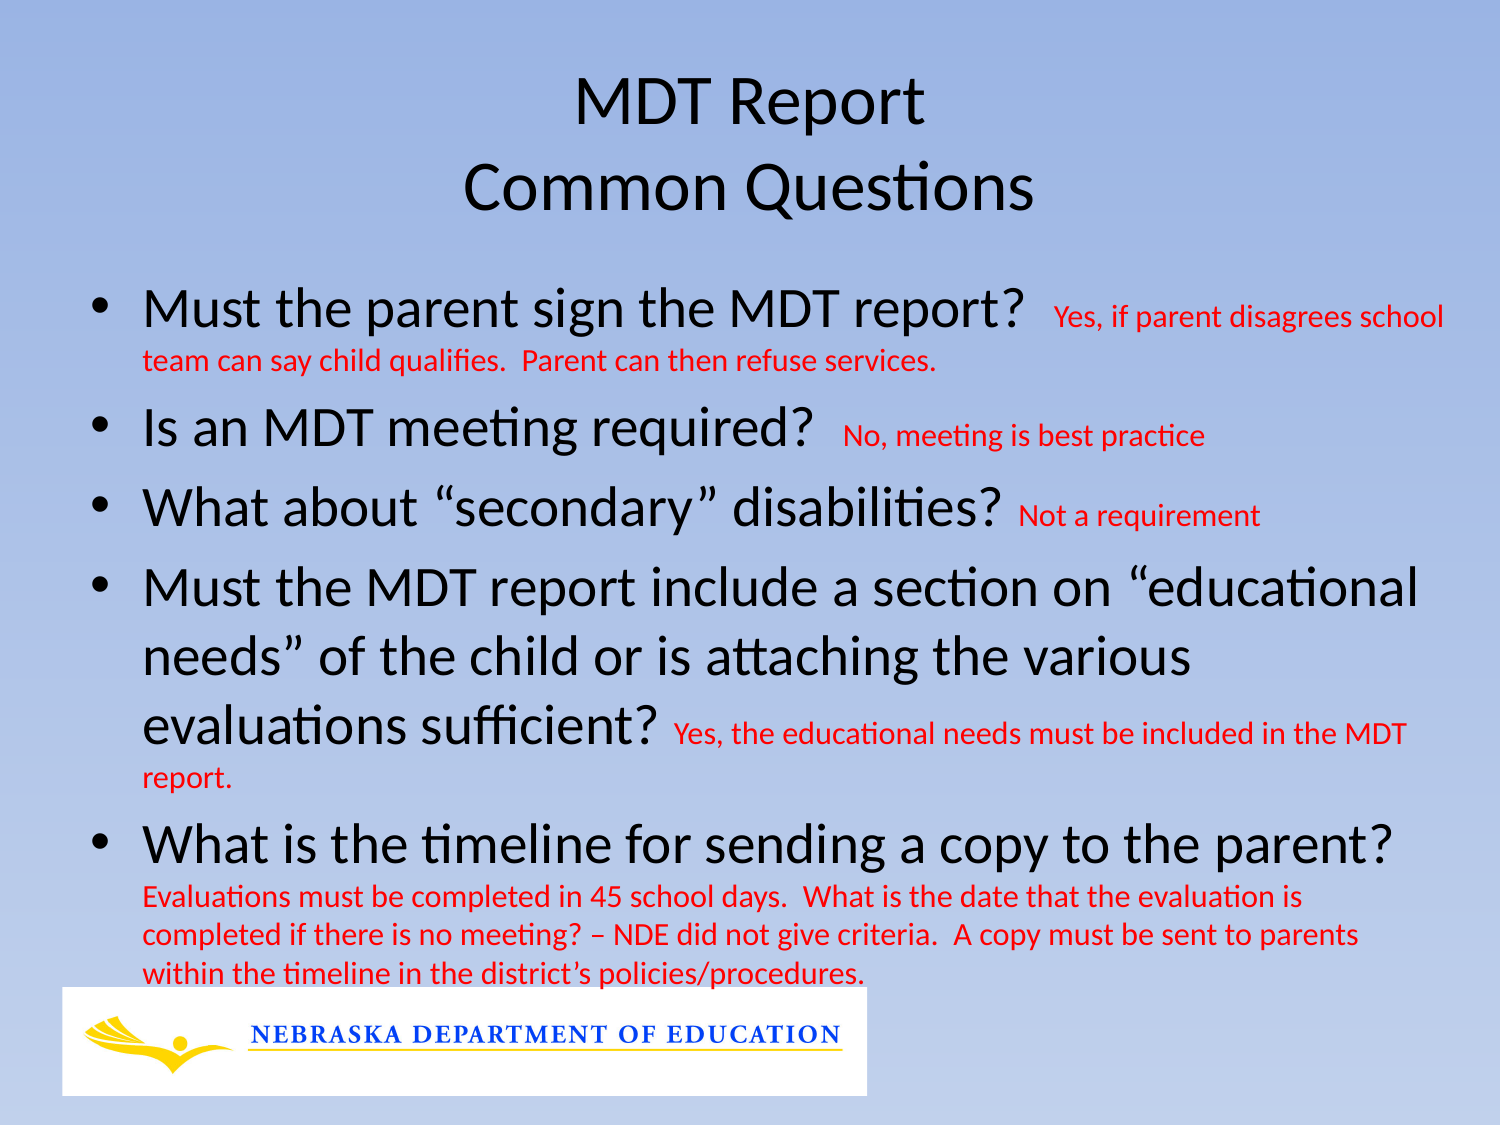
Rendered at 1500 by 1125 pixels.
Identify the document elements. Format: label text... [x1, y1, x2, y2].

picture [62, 987, 868, 1096]
title MDT Report Common Questions [75, 45, 1425, 233]
list Must the parent sign the MDT report? Yes, if parent disagrees school team can say child qualifies. Parent can then refuse services. Is an MDT meeting required? No, meeting is best practice What about “secondary” disabilities? Not a requirement Must the MDT report include a section on “educational needs” of the child or is attaching the various evaluations sufficient? Yes, the educational needs must be included in the MDT report. What is the timeline for sending a copy to the parent? Evaluations must be completed in 45 school days. What is the date that the evaluation is completed if there is no meeting? – NDE did not give criteria. A copy must be sent to parents within the timeline in the district’s policies/procedures. [75, 262, 1463, 1005]
